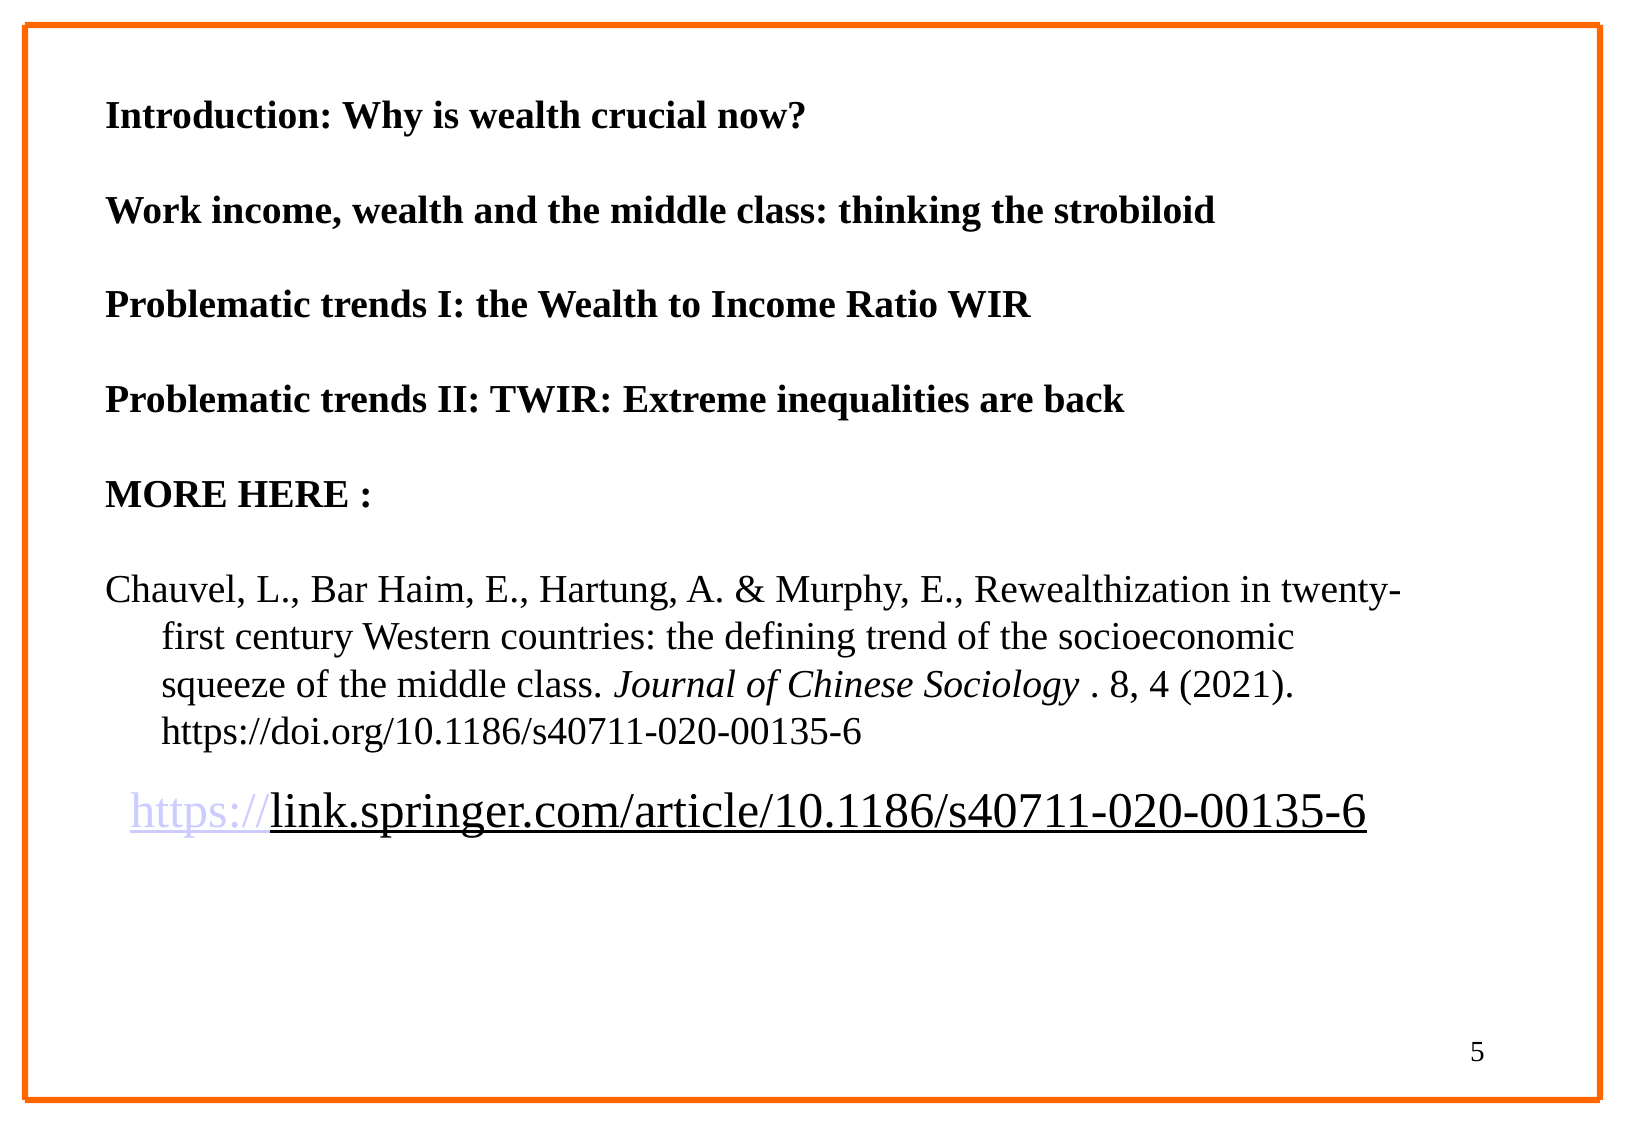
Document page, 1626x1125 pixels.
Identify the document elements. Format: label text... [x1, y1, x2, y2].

slide_number 5 [1162, 1025, 1500, 1100]
text_box https://link.springer.com/article/10.1186/s40711-020-00135-6 [115, 770, 1522, 845]
list Introduction: Why is wealth crucial now? Work income, wealth and the middle class: thinking the strobiloid Problematic trends I: the Wealth to Income Ratio WIR Problematic trends II: TWIR: Extreme inequalities are back MORE HERE : Chauvel, L., Bar Haim, E., Hartung, A. & Murphy, E., Rewealthization in twenty-first century Western countries: the defining trend of the socioeconomic squeeze of the middle class. Journal of Chinese Sociology . 8, 4 (2021). https://doi.org/10.1186/s40711-020-00135-6 [91, 82, 1443, 846]
